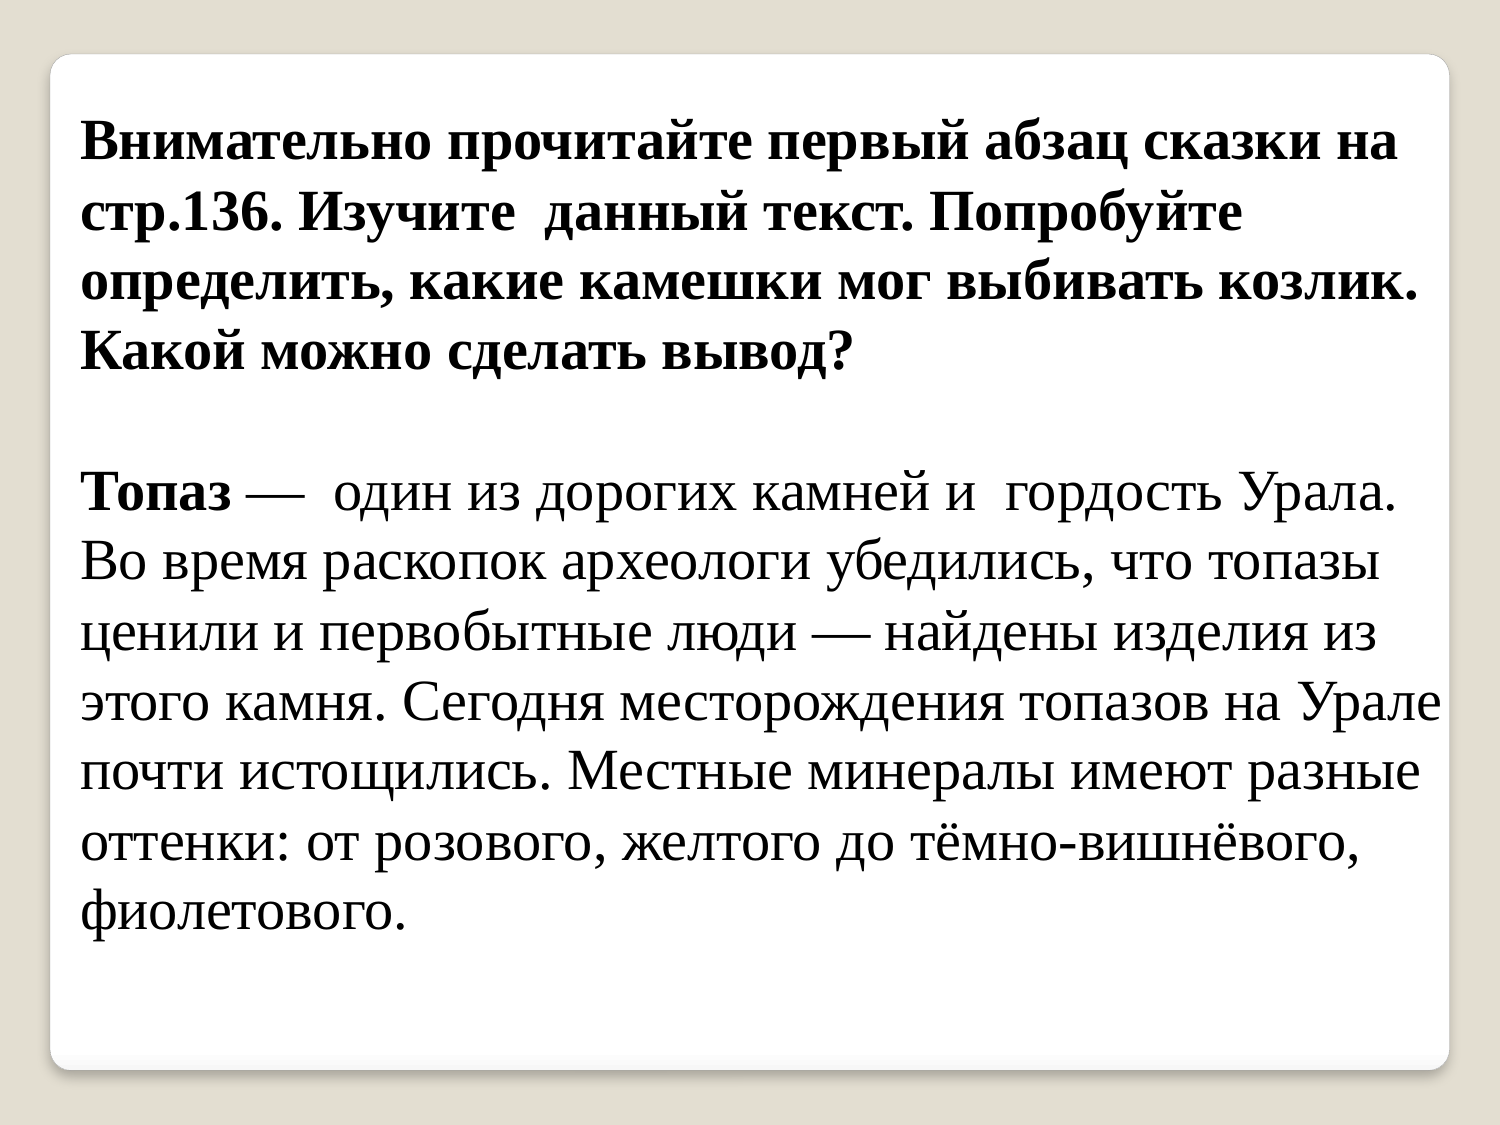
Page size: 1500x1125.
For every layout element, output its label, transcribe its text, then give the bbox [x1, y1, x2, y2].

text_box Внимательно прочитайте первый абзац сказки на стр.136. Изучите данный текст. Попробуйте определить, какие камешки мог выбивать козлик. Какой можно сделать вывод? Топаз — один из дорогих камней и гордость Урала. Во время раскопок археологи убедились, что топазы ценили и первобытные люди — найдены изделия из этого камня. Сегодня месторождения топазов на Урале почти истощились. Местные минералы имеют разные оттенки: от розового, желтого до тёмно-вишнёвого, фиолетового. [64, 94, 1460, 949]
